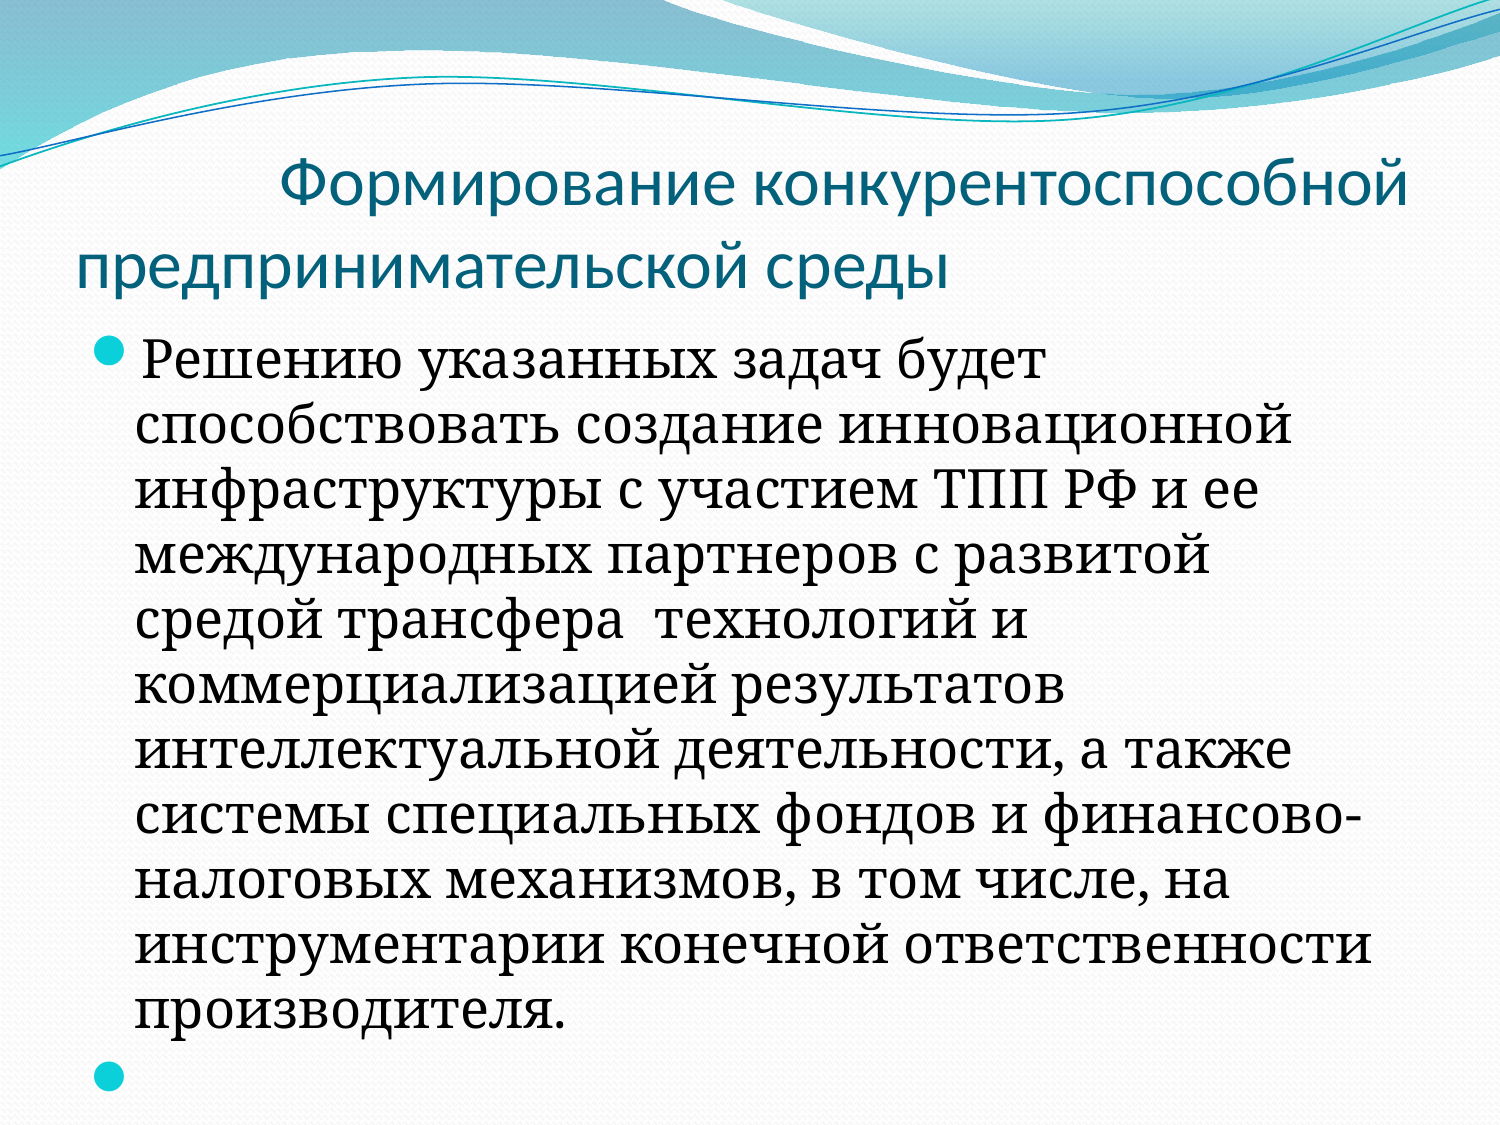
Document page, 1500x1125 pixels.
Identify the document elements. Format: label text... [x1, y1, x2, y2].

title Формирование конкурентоспособной предпринимательской среды [75, 115, 1425, 303]
list Решению указанных задач будет способствовать создание инновационной инфраструктуры с участием ТПП РФ и ее международных партнеров с развитой средой трансфера технологий и коммерциализацией результатов интеллектуальной деятельности, а также системы специальных фондов и финансово-налоговых механизмов, в том числе, на инструментарии конечной ответственности производителя. [75, 317, 1425, 1038]
